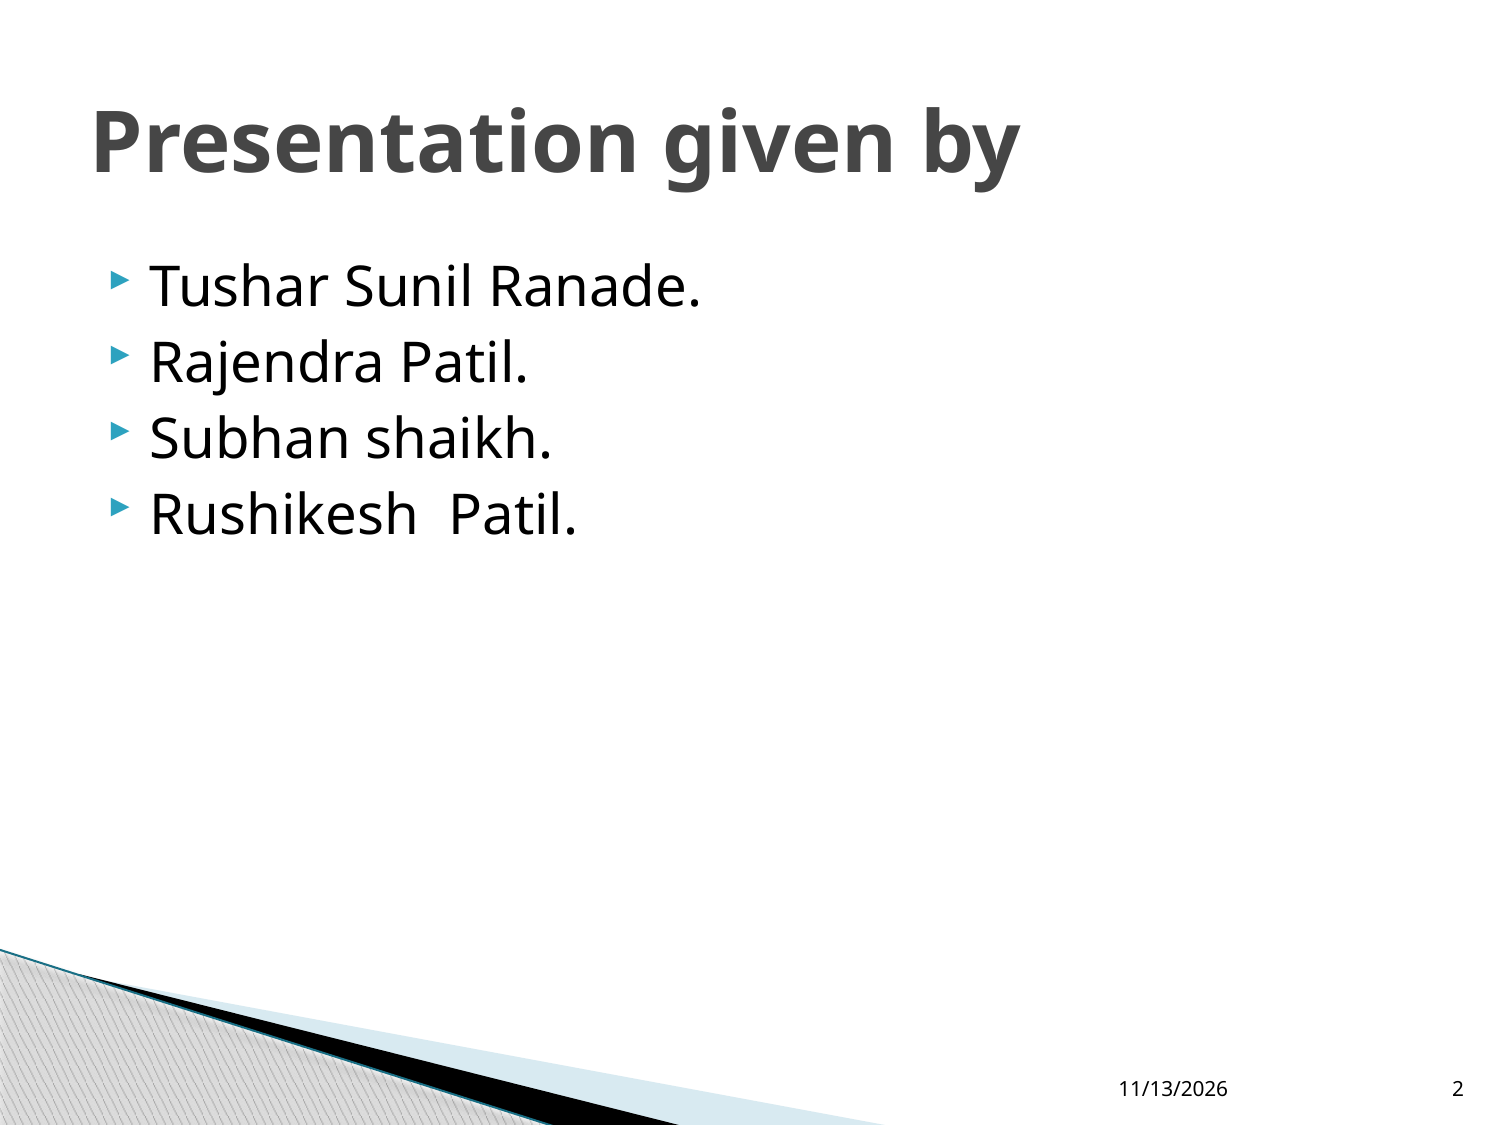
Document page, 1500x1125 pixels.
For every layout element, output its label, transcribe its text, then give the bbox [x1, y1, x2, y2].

list Tushar Sunil Ranade. Rajendra Patil. Subhan shaikh. Rushikesh Patil. [75, 243, 1425, 986]
title Presentation given by [75, 45, 1425, 233]
slide_number 2 [1418, 1051, 1479, 1112]
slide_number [1103, 1051, 1418, 1112]
